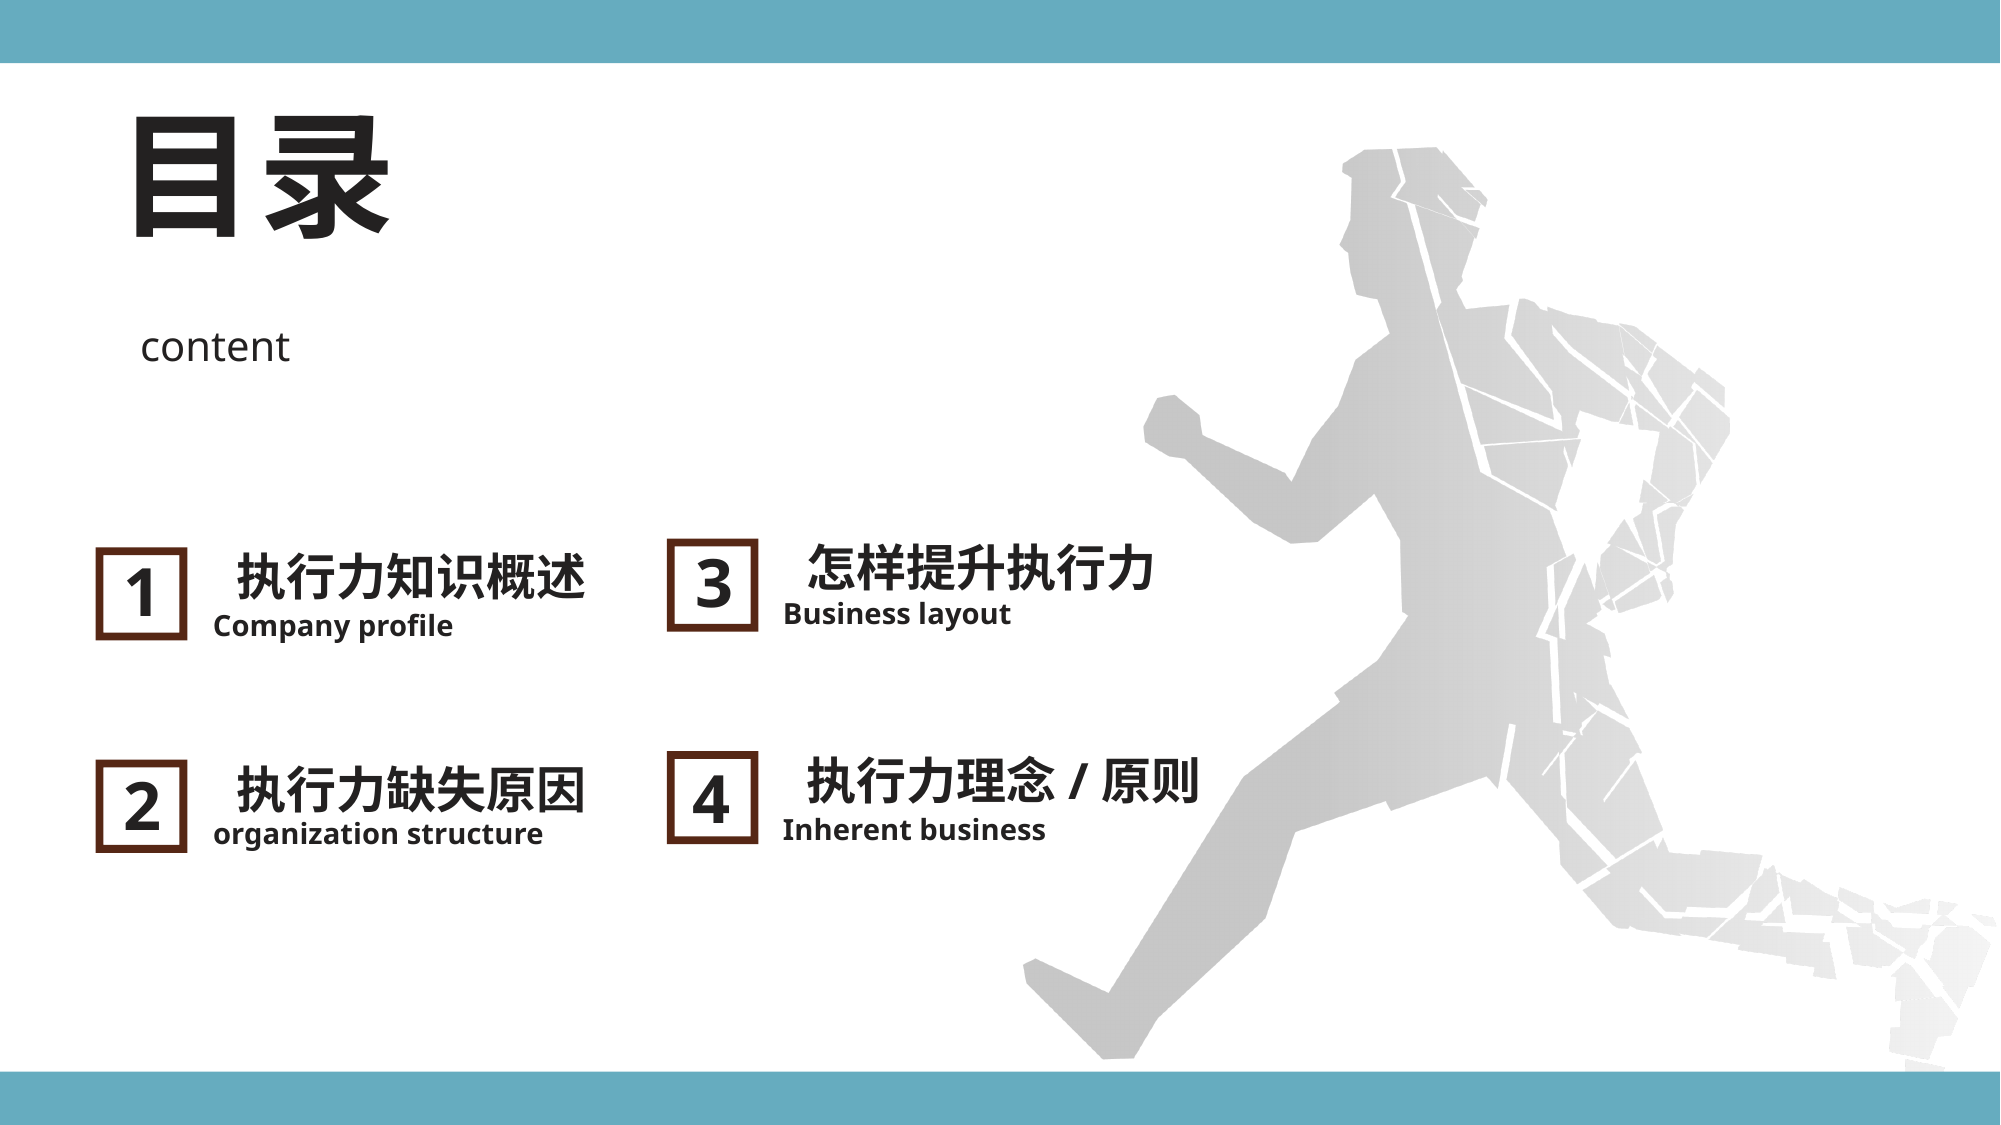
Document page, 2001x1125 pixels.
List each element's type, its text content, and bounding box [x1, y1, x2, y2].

picture [982, 56, 2000, 1125]
text_box [0, 0, 2000, 64]
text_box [198, 545, 653, 656]
text_box [0, 1071, 982, 1125]
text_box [768, 748, 982, 852]
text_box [666, 751, 759, 757]
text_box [666, 538, 759, 632]
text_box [95, 759, 188, 853]
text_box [95, 547, 188, 641]
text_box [768, 536, 982, 648]
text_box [198, 757, 779, 868]
text_box 目录 [105, 82, 602, 260]
text_box content [125, 312, 744, 378]
